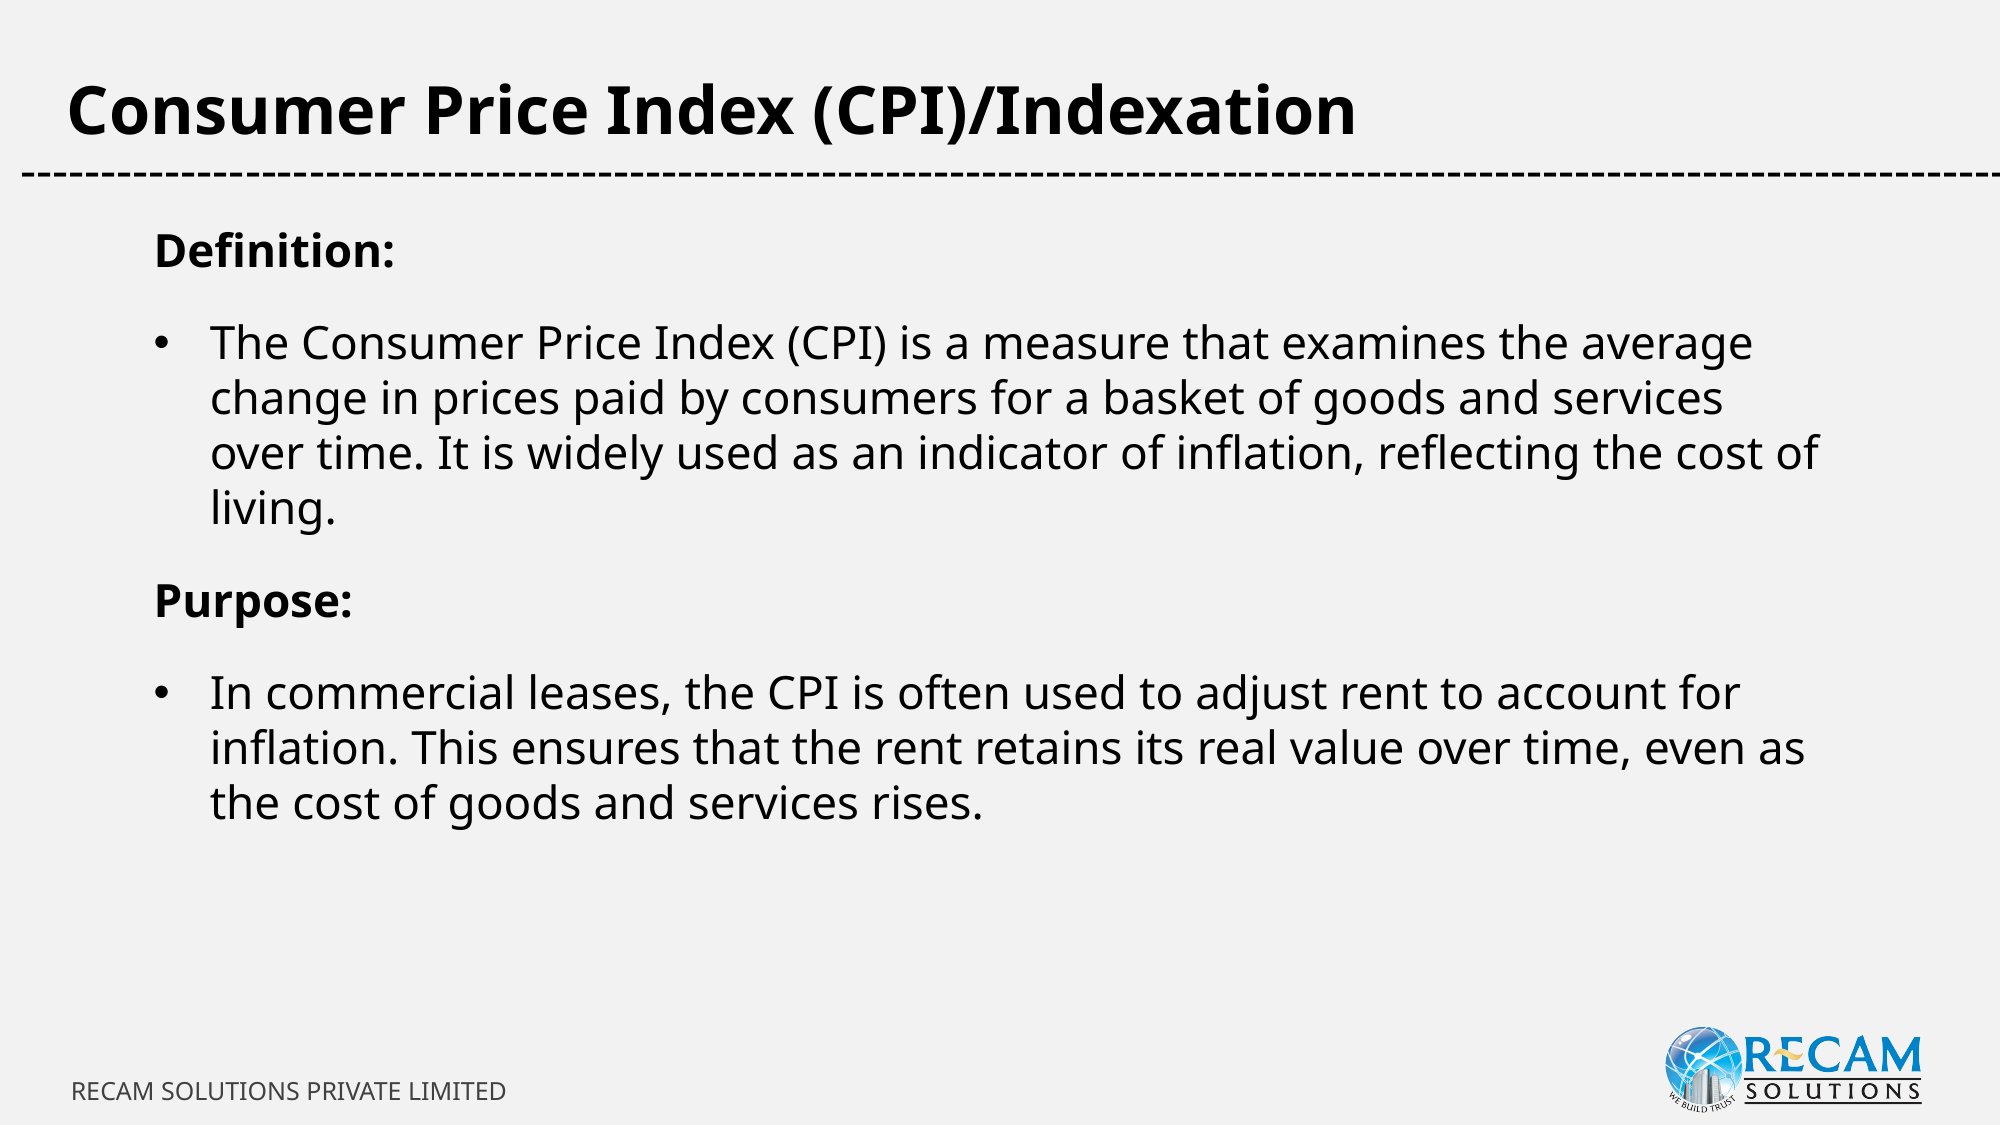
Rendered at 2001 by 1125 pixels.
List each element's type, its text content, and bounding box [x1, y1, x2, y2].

text_box Consumer Price Index (CPI)/Indexation [51, 60, 1520, 131]
picture [1652, 1014, 1935, 1125]
footer RECAM SOLUTIONS PRIVATE LIMITED [70, 1073, 971, 1107]
text_box ----------------------------------------------------------------------------------------------------------------------------- [6, 131, 2000, 207]
text_box Definition: The Consumer Price Index (CPI) is a measure that examines the average change in prices paid by consumers for a basket of goods and services over time. It is widely used as an indicator of inflation, reflecting the cost of living. Purpose: In commercial leases, the CPI is often used to adjust rent to account for inflation. This ensures that the rent retains its real value over time, even as the cost of goods and services rises. [138, 214, 1842, 837]
